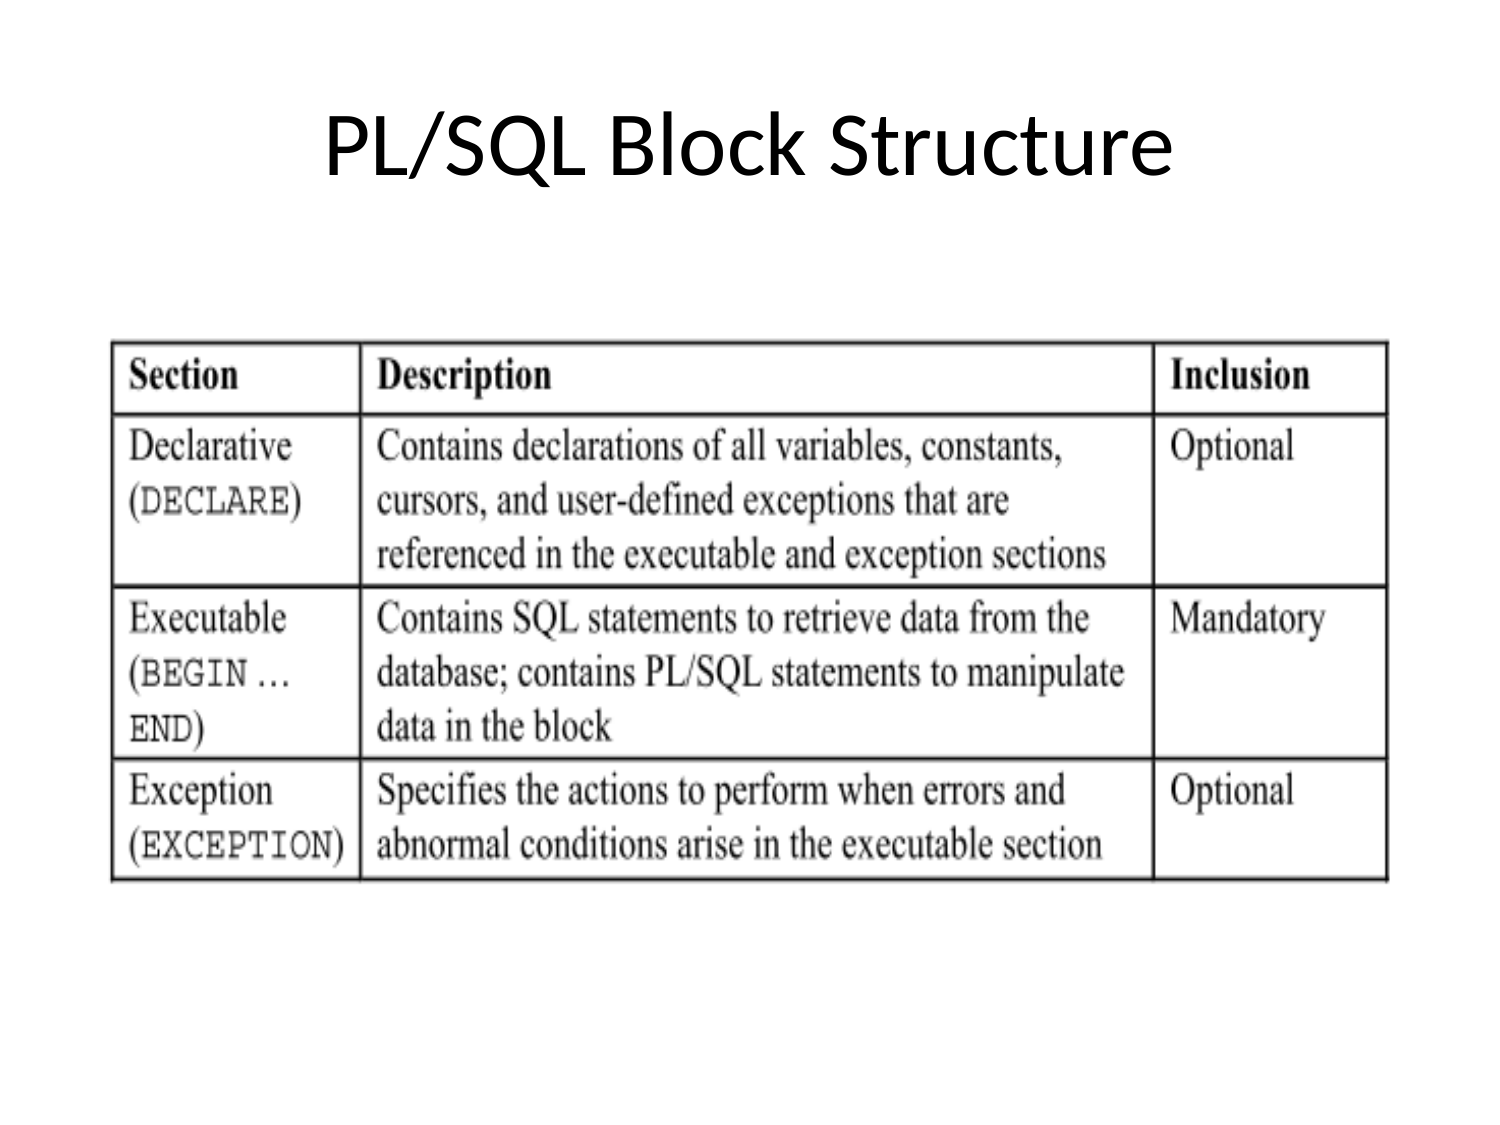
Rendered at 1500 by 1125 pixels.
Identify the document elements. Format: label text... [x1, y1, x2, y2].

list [99, 324, 1401, 901]
title PL/SQL Block Structure [75, 45, 1425, 233]
